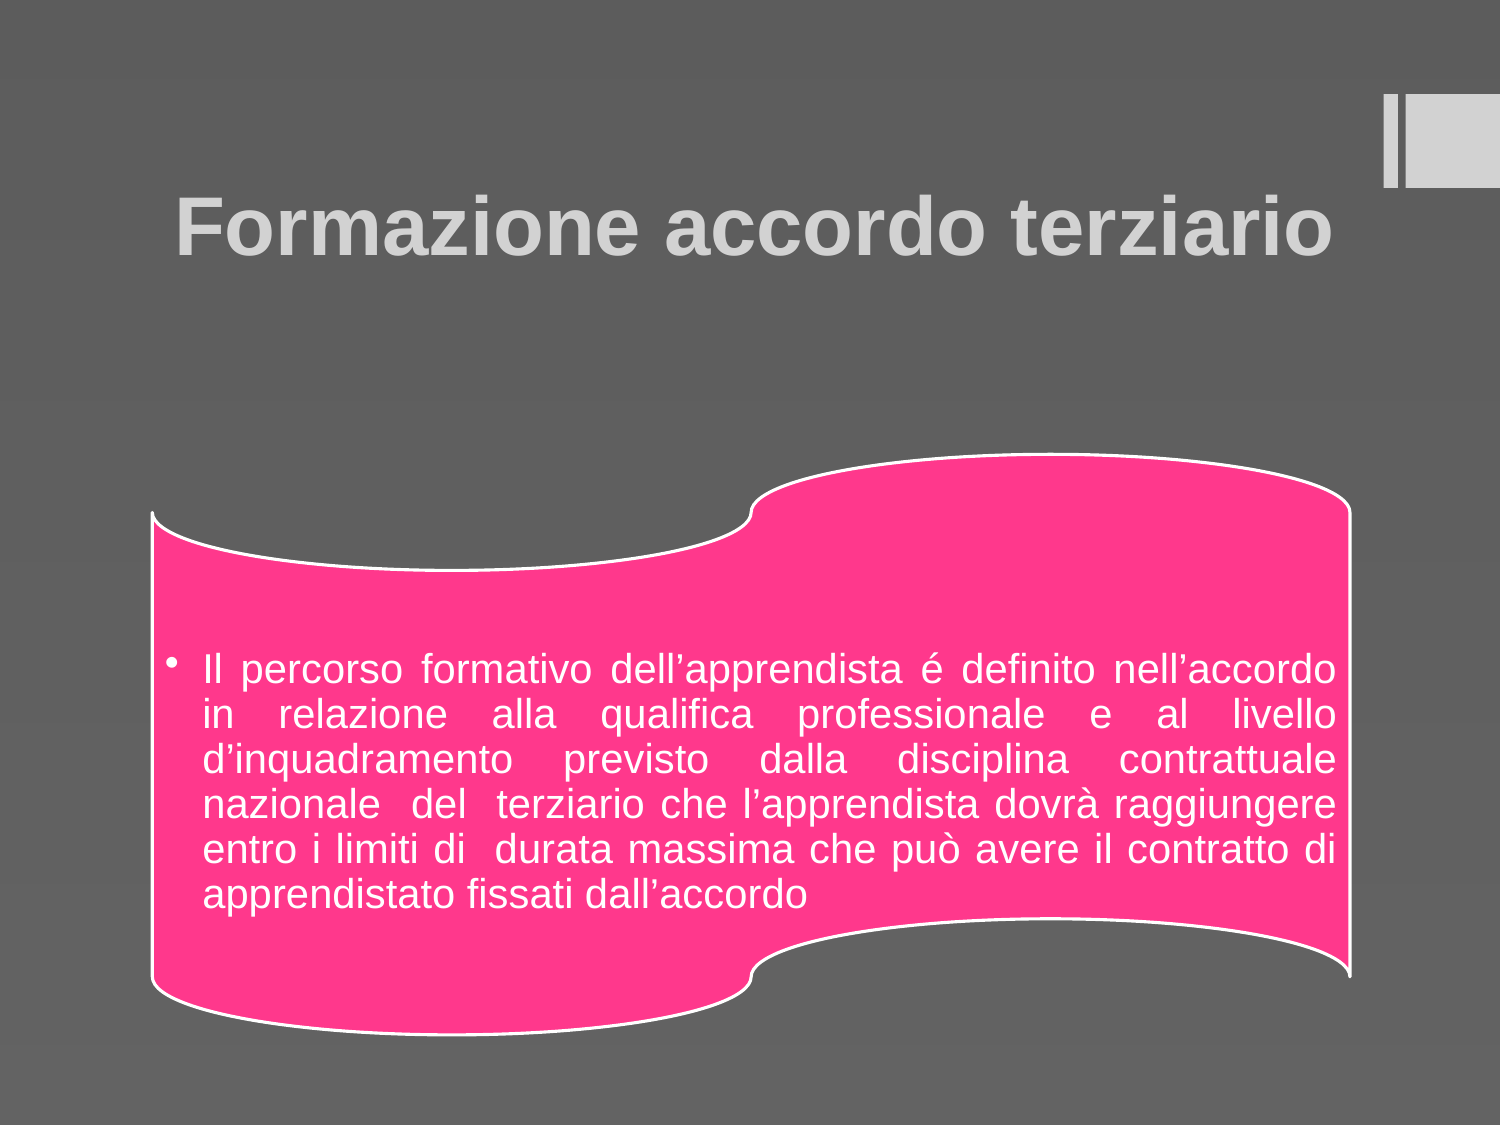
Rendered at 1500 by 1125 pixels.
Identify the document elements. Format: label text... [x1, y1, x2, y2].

title Formazione accordo terziario [159, 90, 1360, 280]
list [149, 453, 1351, 1036]
